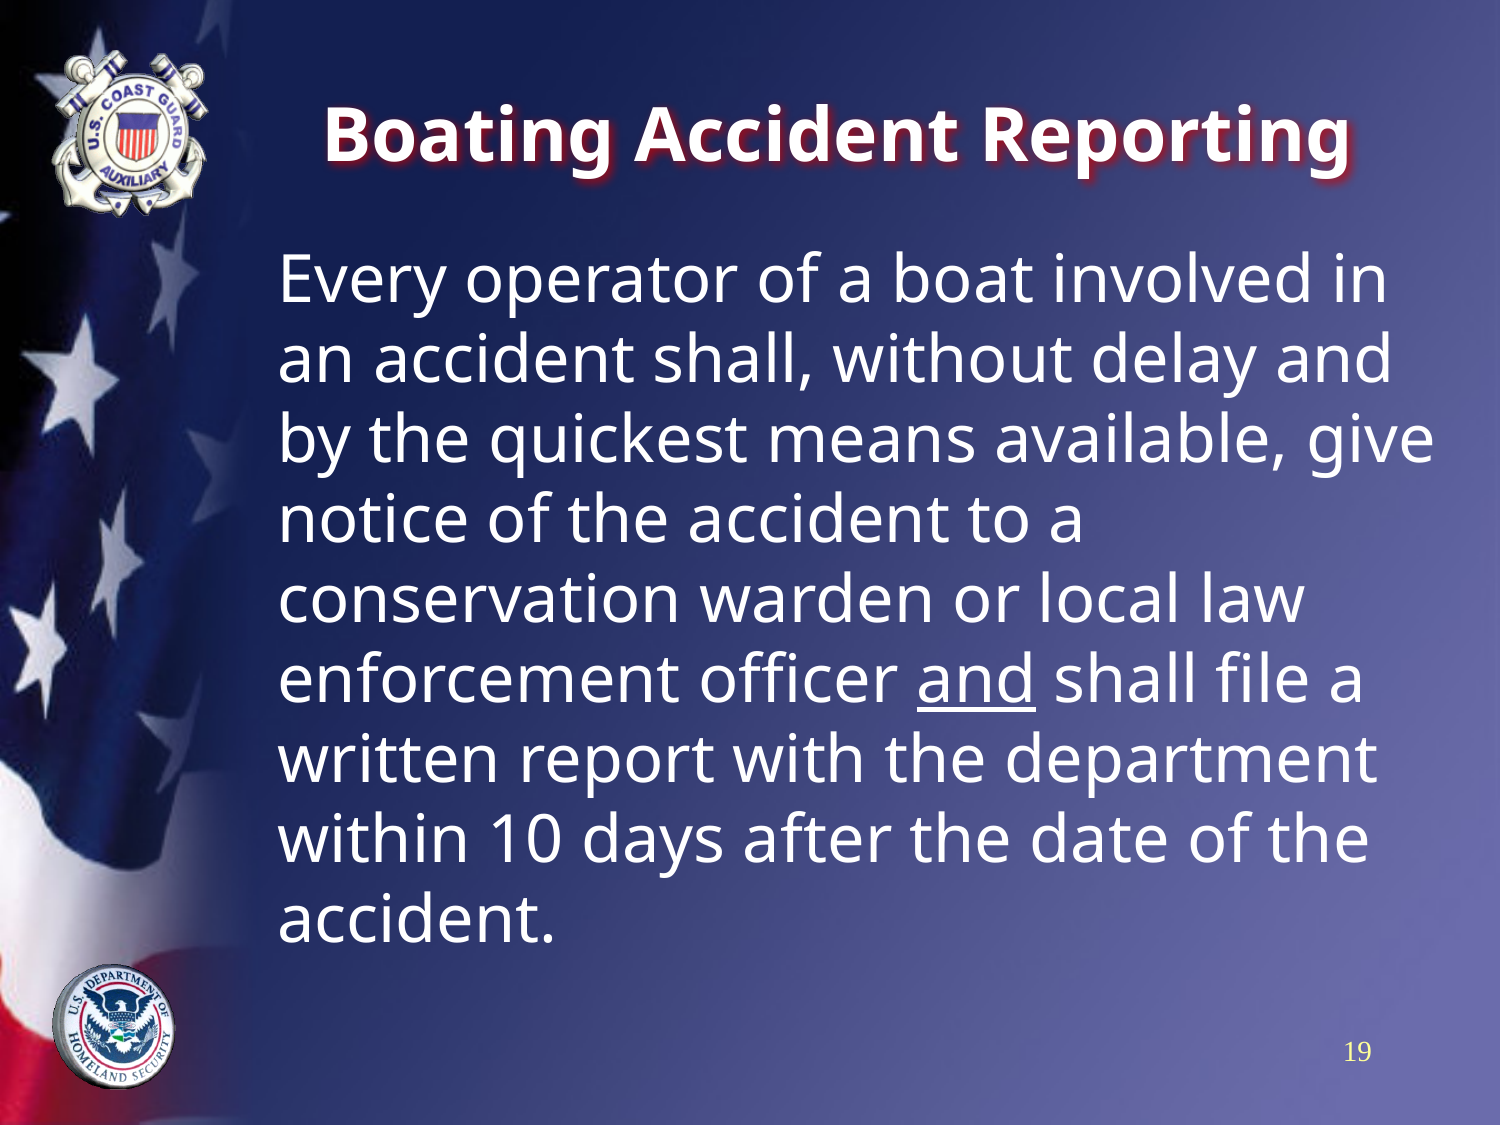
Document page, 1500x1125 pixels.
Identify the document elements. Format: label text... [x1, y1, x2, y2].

slide_number 19 [1074, 1025, 1388, 1100]
picture [0, 0, 1500, 1125]
text_box Every operator of a boat involved in an accident shall, without delay and by the quickest means available, give notice of the accident to a conservation warden or local law enforcement officer and shall file a written report with the department within 10 days after the date of the accident. [262, 228, 1475, 963]
title Boating Accident Reporting [225, 37, 1450, 225]
